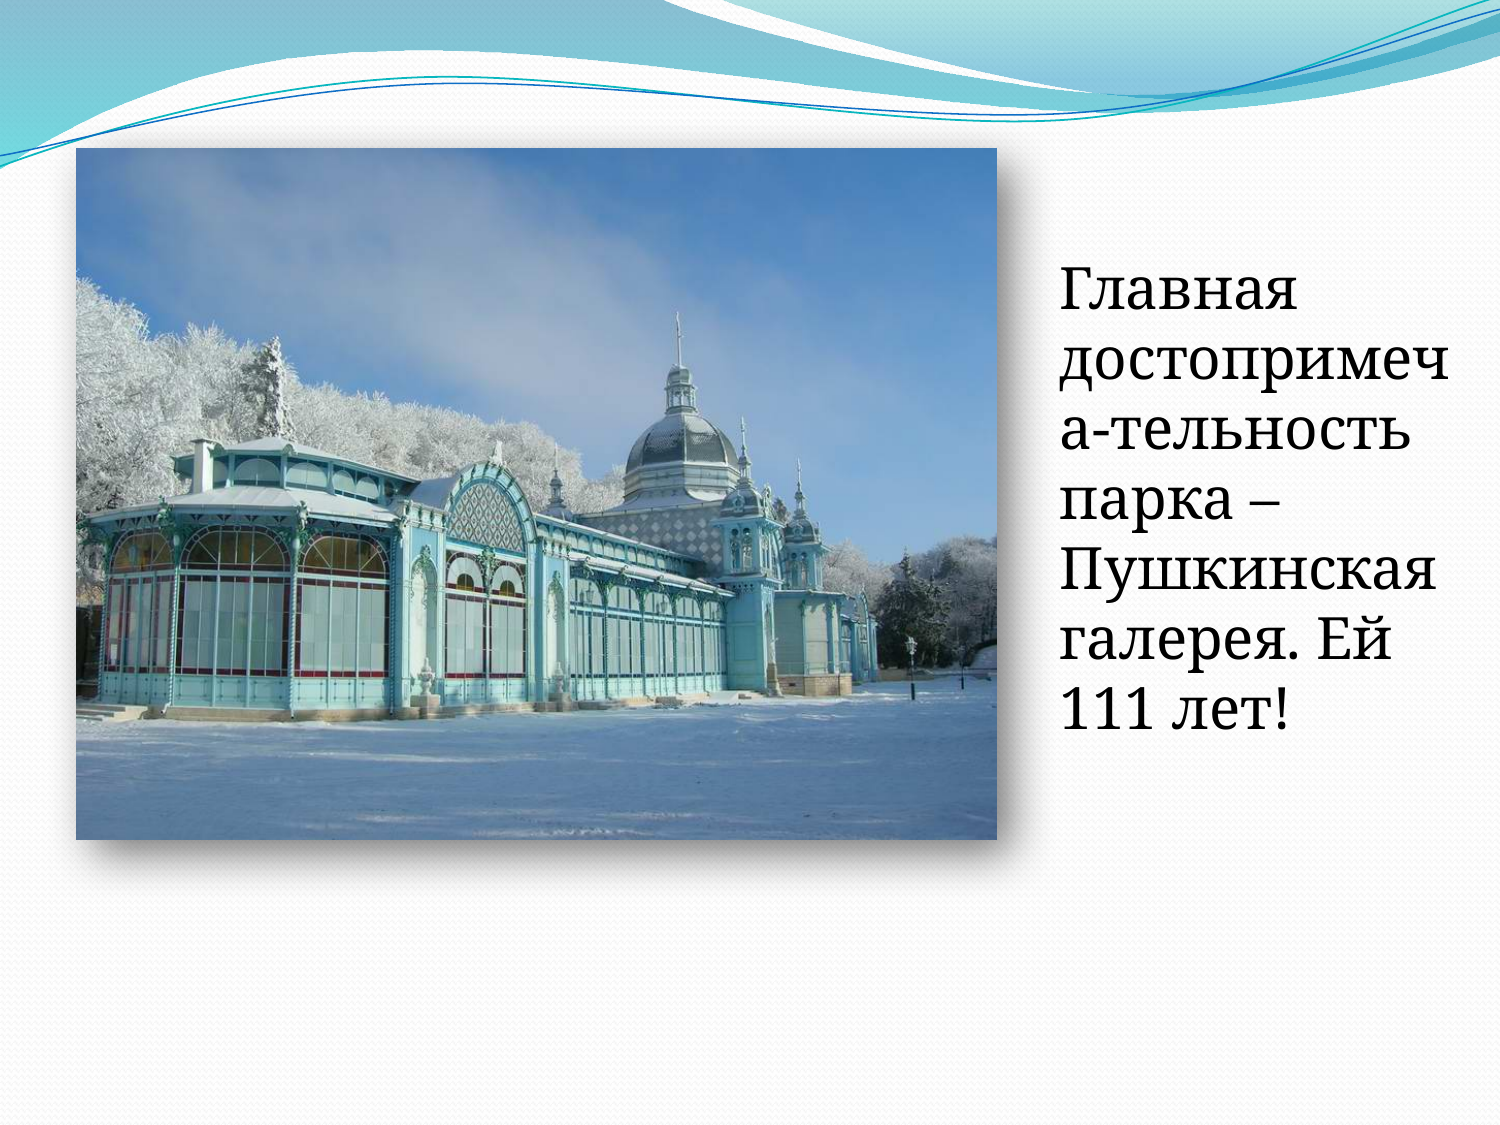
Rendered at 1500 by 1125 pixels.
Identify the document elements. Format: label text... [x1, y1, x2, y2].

text_box Главная достопримеча-тельность парка – Пушкинская галерея. Ей 111 лет! [1045, 243, 1483, 749]
picture [76, 148, 998, 840]
